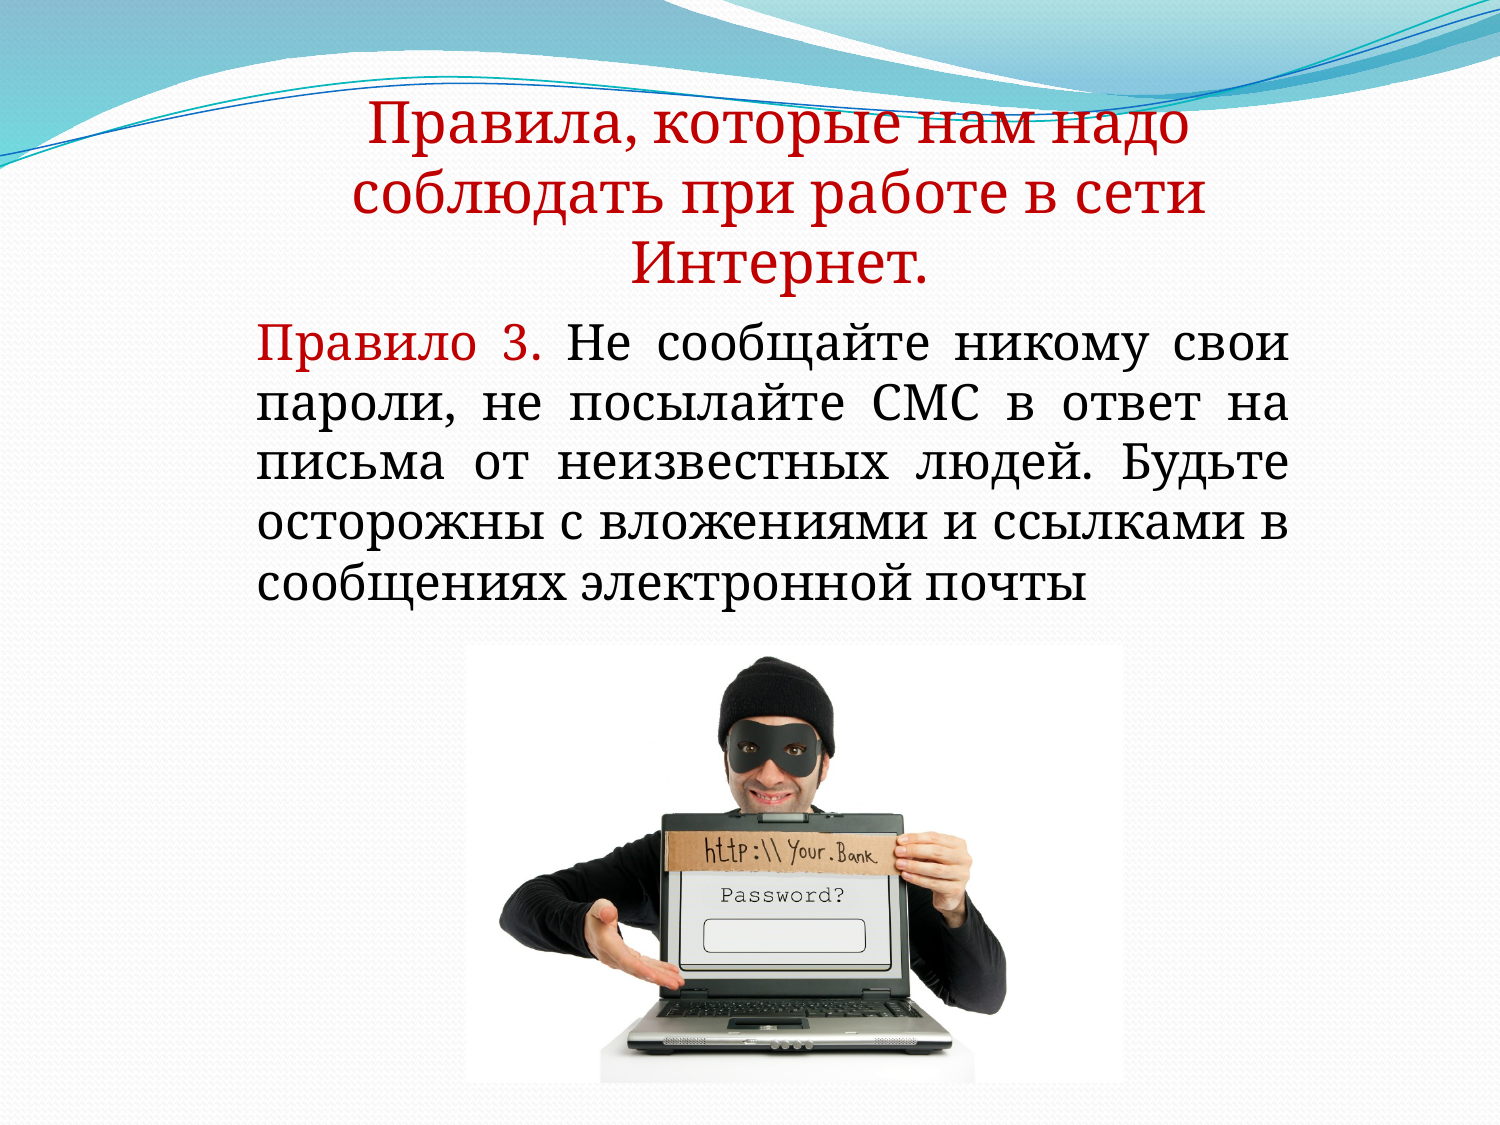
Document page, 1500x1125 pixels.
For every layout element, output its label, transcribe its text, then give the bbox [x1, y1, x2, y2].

text_box Правило 3. Не сообщайте никому свои пароли, не посылайте СМС в ответ на письма от неизвестных людей. Будьте осторожны с вложениями и ссылками в сообщениях электронной почты [242, 303, 1306, 618]
picture [466, 644, 1123, 1083]
text_box Правила, которые нам надо соблюдать при работе в сети Интернет. [206, 78, 1353, 303]
